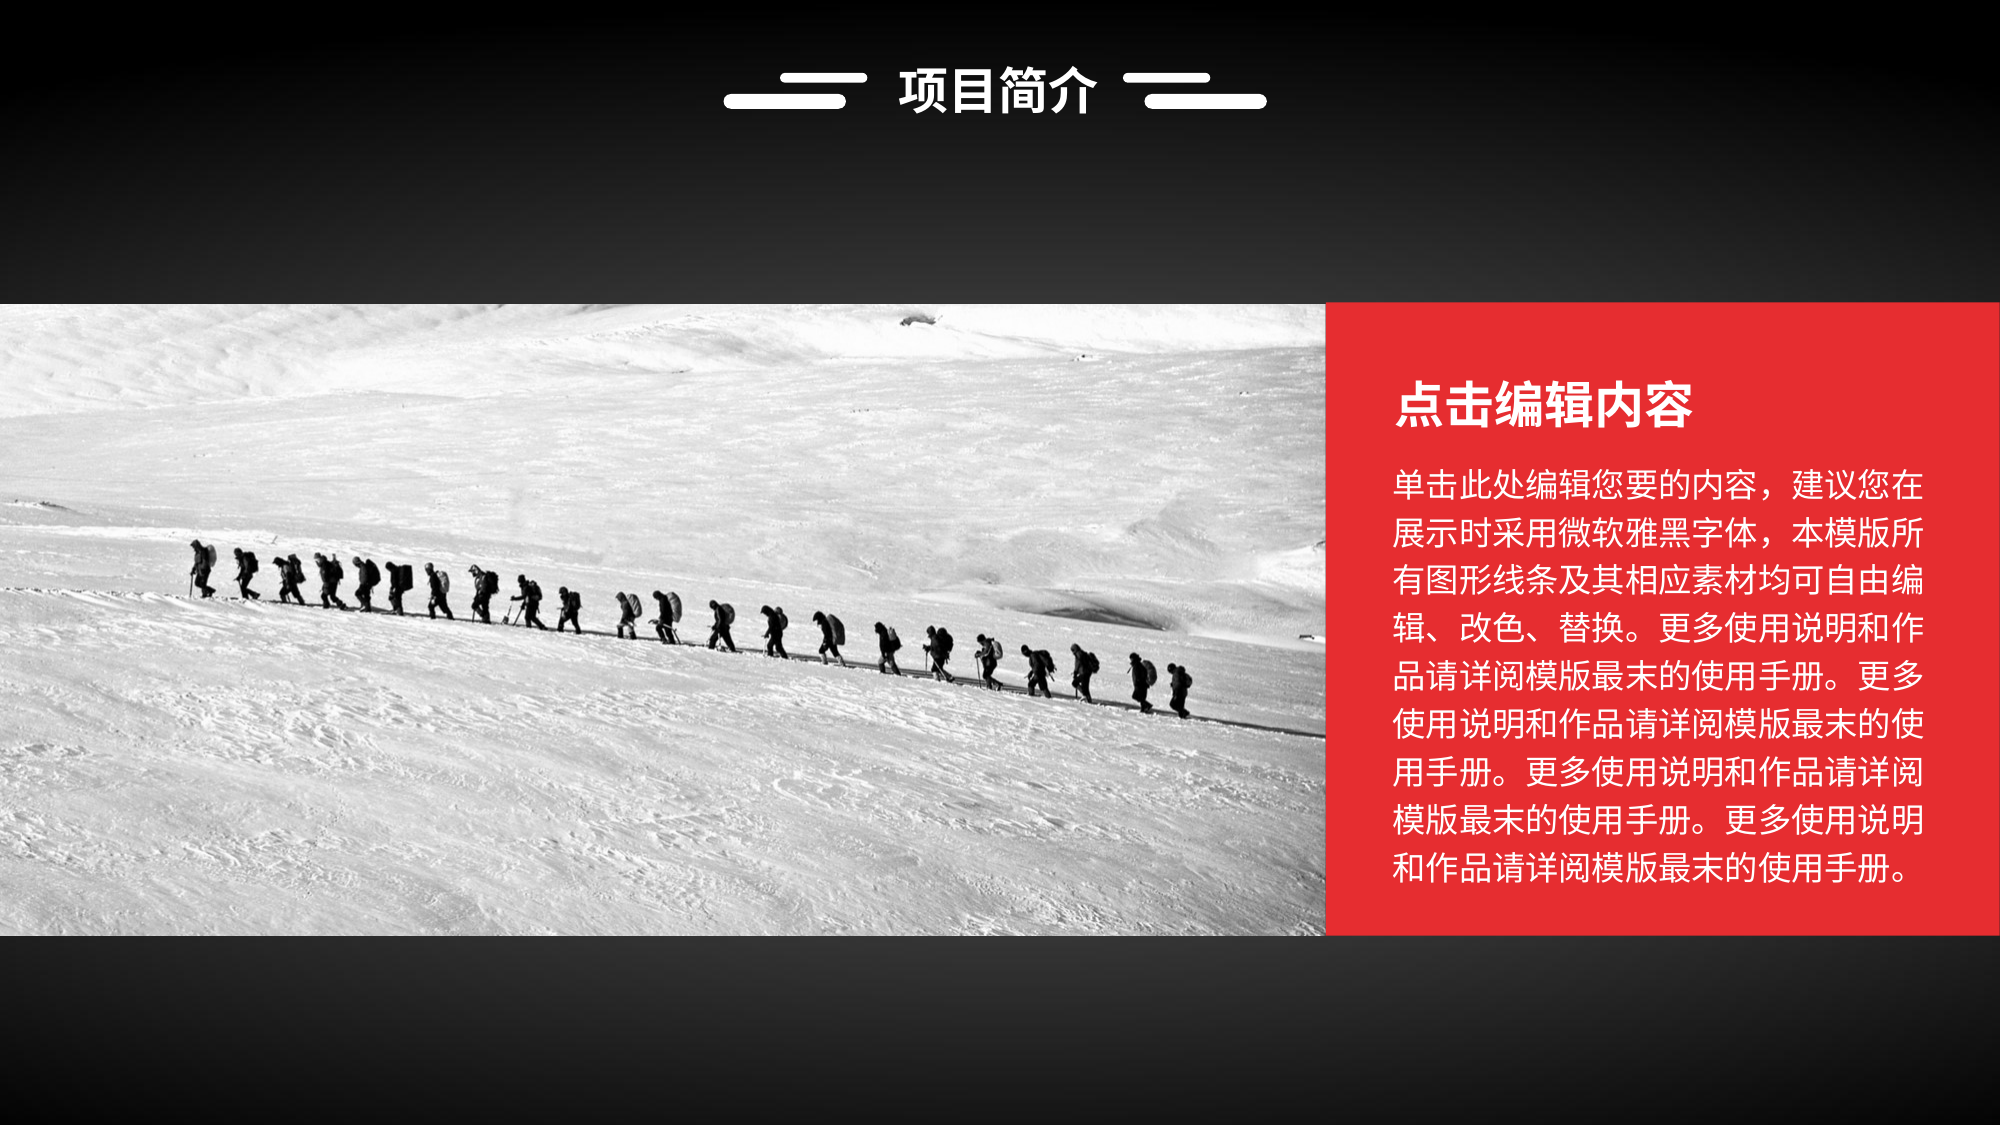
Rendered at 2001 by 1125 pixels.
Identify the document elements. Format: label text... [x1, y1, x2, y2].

text_box 单击此处编辑您要的内容，建议您在展示时采用微软雅黑字体，本模版所有图形线条及其相应素材均可自由编辑、改色、替换。更多使用说明和作品请详阅模版最末的使用手册。更多使用说明和作品请详阅模版最末的使用手册。更多使用说明和作品请详阅模版最末的使用手册。更多使用说明和作品请详阅模版最末的使用手册。 [1377, 448, 1972, 895]
text_box [780, 72, 868, 83]
text_box 项目简介 [630, 52, 1366, 127]
text_box [723, 93, 846, 109]
text_box [1325, 301, 2000, 937]
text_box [1123, 72, 1267, 109]
picture [0, 0, 2000, 1125]
text_box 点击编辑内容 [1379, 353, 1710, 441]
